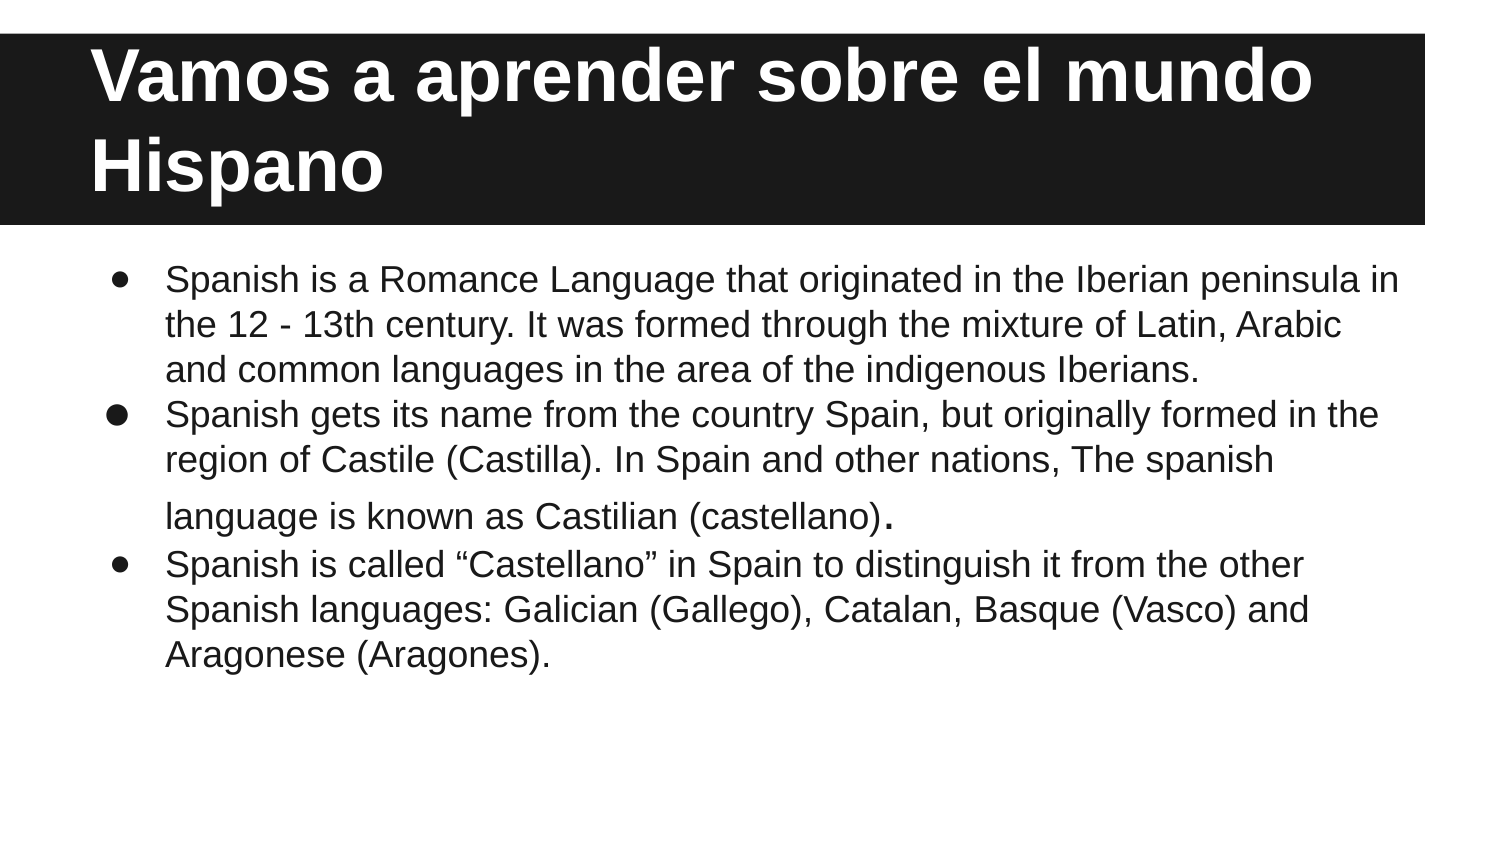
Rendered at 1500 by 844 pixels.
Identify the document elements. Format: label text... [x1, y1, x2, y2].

title Vamos a aprender sobre el mundo Hispano [75, 33, 1425, 221]
list Spanish is a Romance Language that originated in the Iberian peninsula in the 12 - 13th century. It was formed through the mixture of Latin, Arabic and common languages in the area of the indigenous Iberians. Spanish gets its name from the country Spain, but originally formed in the region of Castile (Castilla). In Spain and other nations, The spanish language is known as Castilian (castellano). Spanish is called “Castellano” in Spain to distinguish it from the other Spanish languages: Galician (Gallego), Catalan, Basque (Vasco) and Aragonese (Aragones). [75, 239, 1425, 808]
